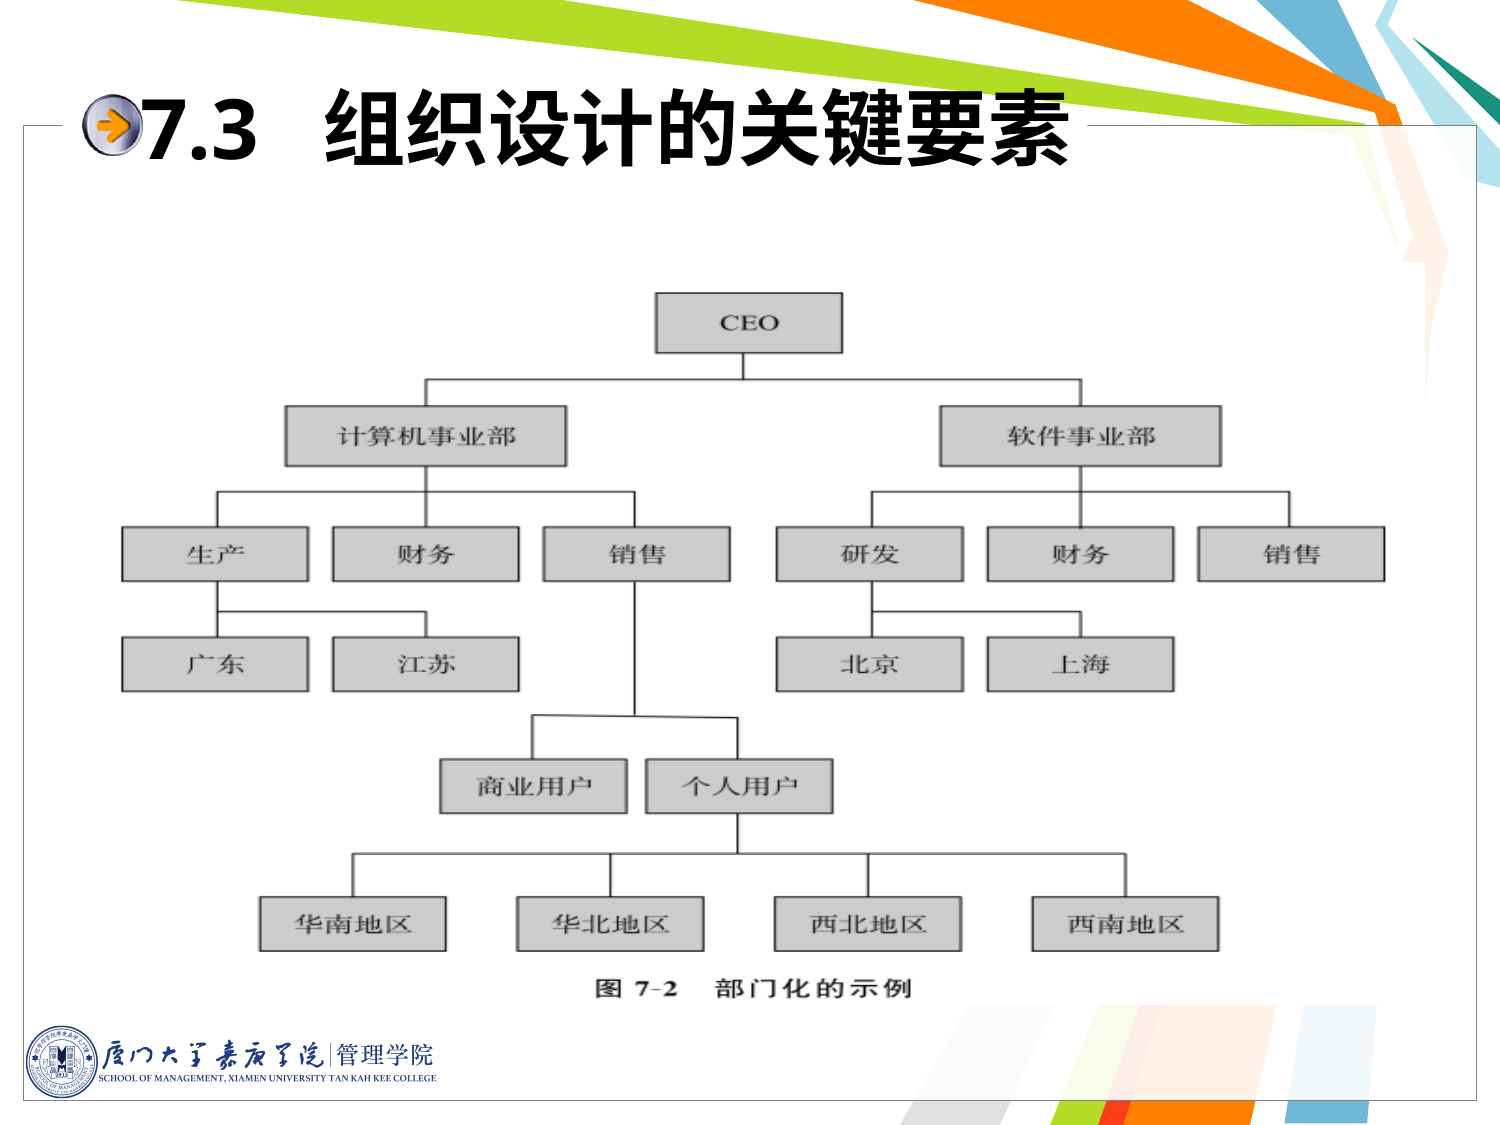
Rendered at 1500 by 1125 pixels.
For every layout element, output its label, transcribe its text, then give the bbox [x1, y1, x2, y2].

title 7.3 组织设计的关键要素 [125, 32, 1159, 220]
picture [82, 94, 125, 156]
picture [24, 1024, 438, 1100]
picture [74, 262, 1426, 1006]
